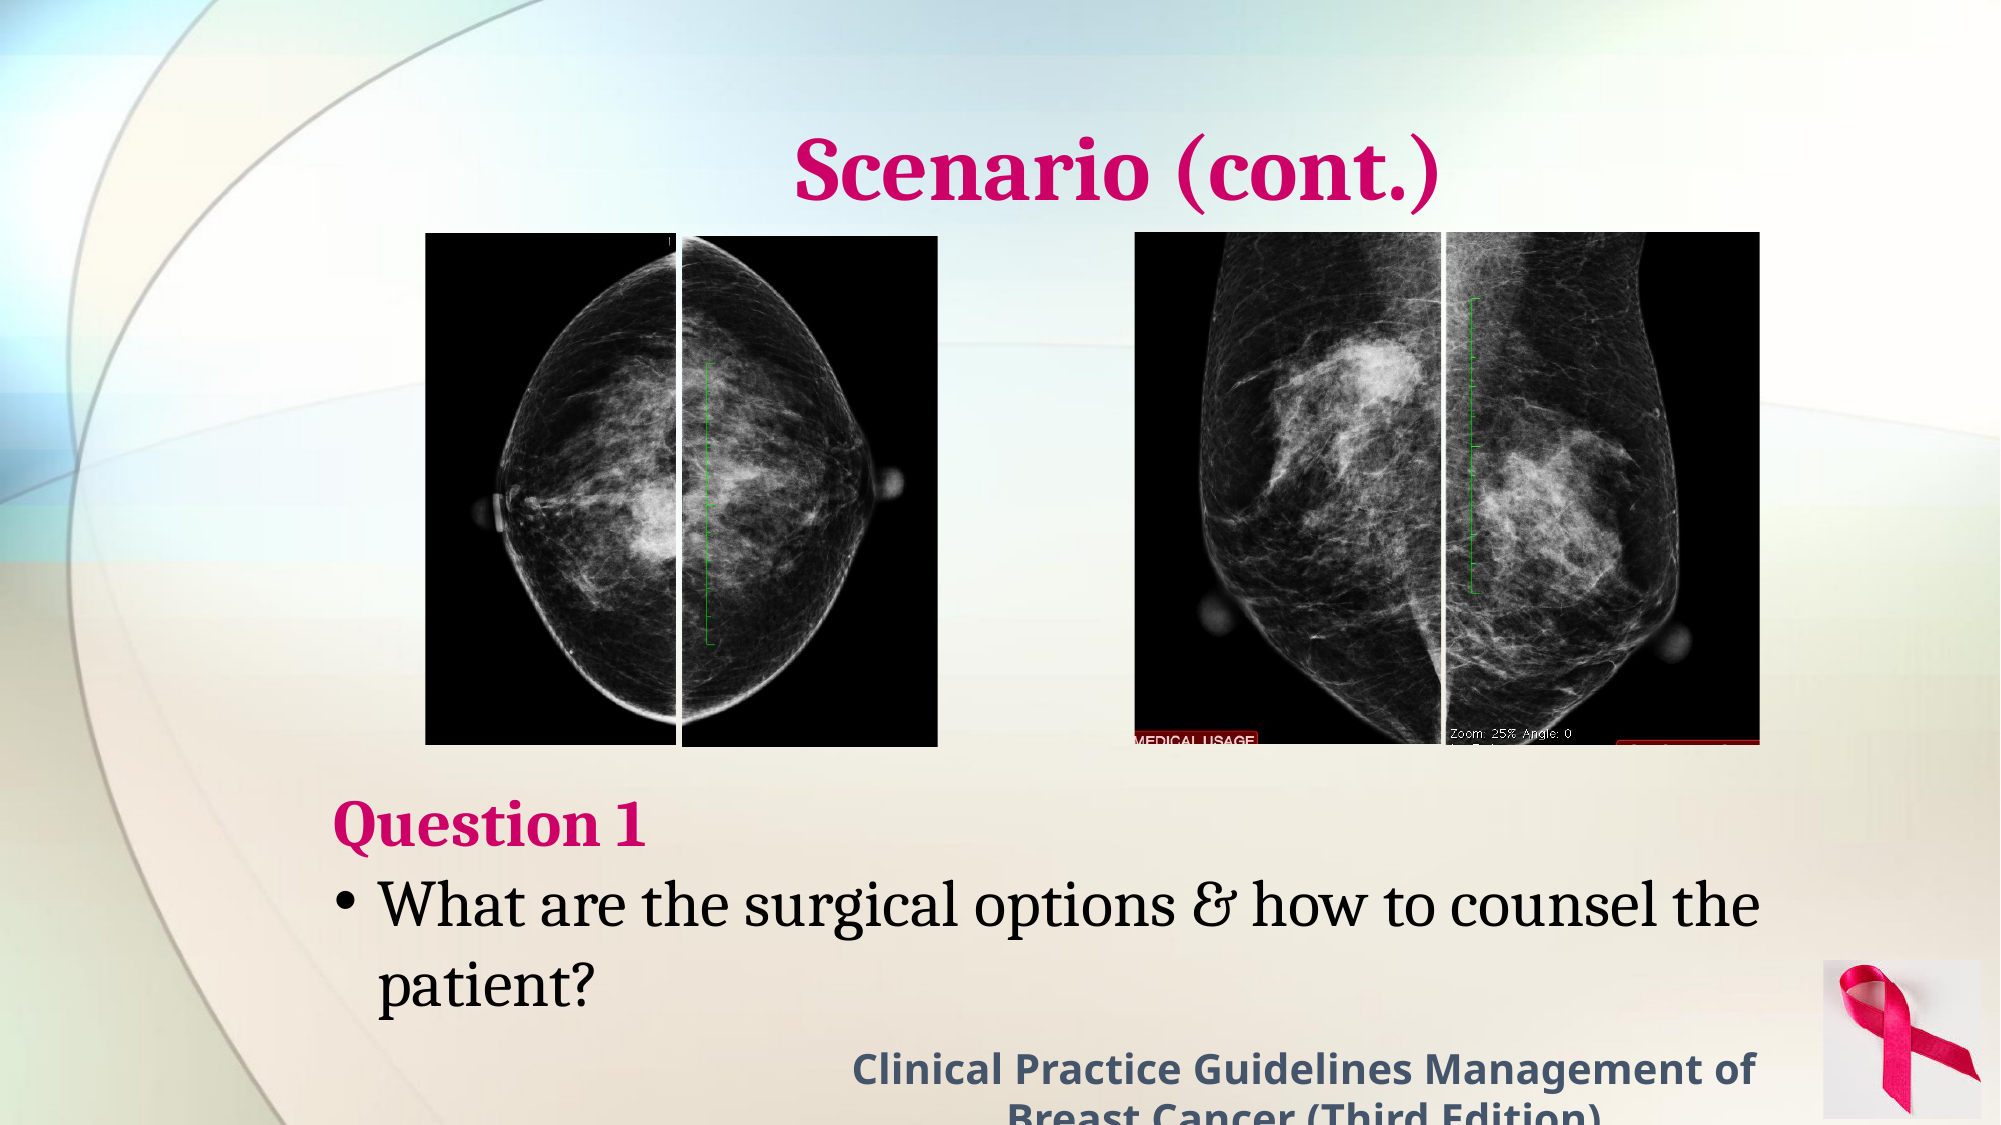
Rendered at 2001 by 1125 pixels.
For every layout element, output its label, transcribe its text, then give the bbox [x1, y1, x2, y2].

picture [0, 0, 2001, 1125]
text_box Clinical Practice Guidelines Management of Breast Cancer (Third Edition) [788, 1035, 1820, 1125]
text_box Question 1 What are the surgical options & how to counsel the patient? [318, 779, 1801, 1020]
title Scenario (cont.) [381, 55, 1863, 273]
